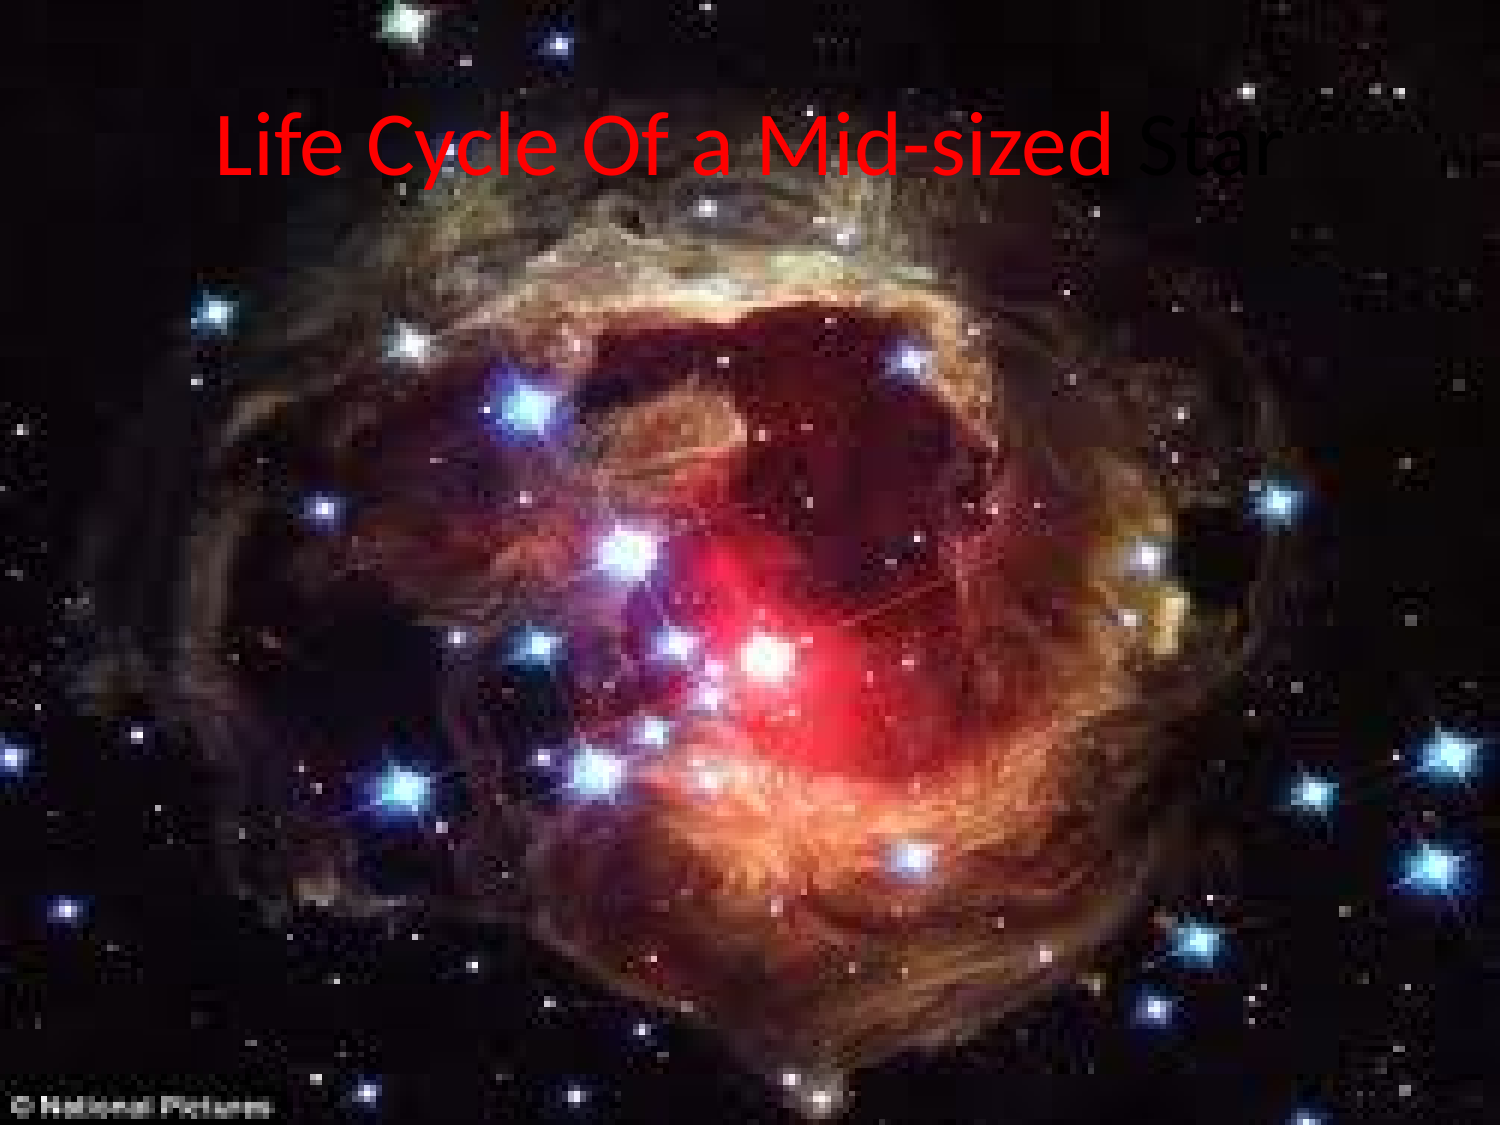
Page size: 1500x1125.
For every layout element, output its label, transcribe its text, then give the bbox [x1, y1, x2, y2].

title Life Cycle Of a Mid-sized Star [75, 45, 1425, 233]
picture [0, 0, 1500, 1125]
